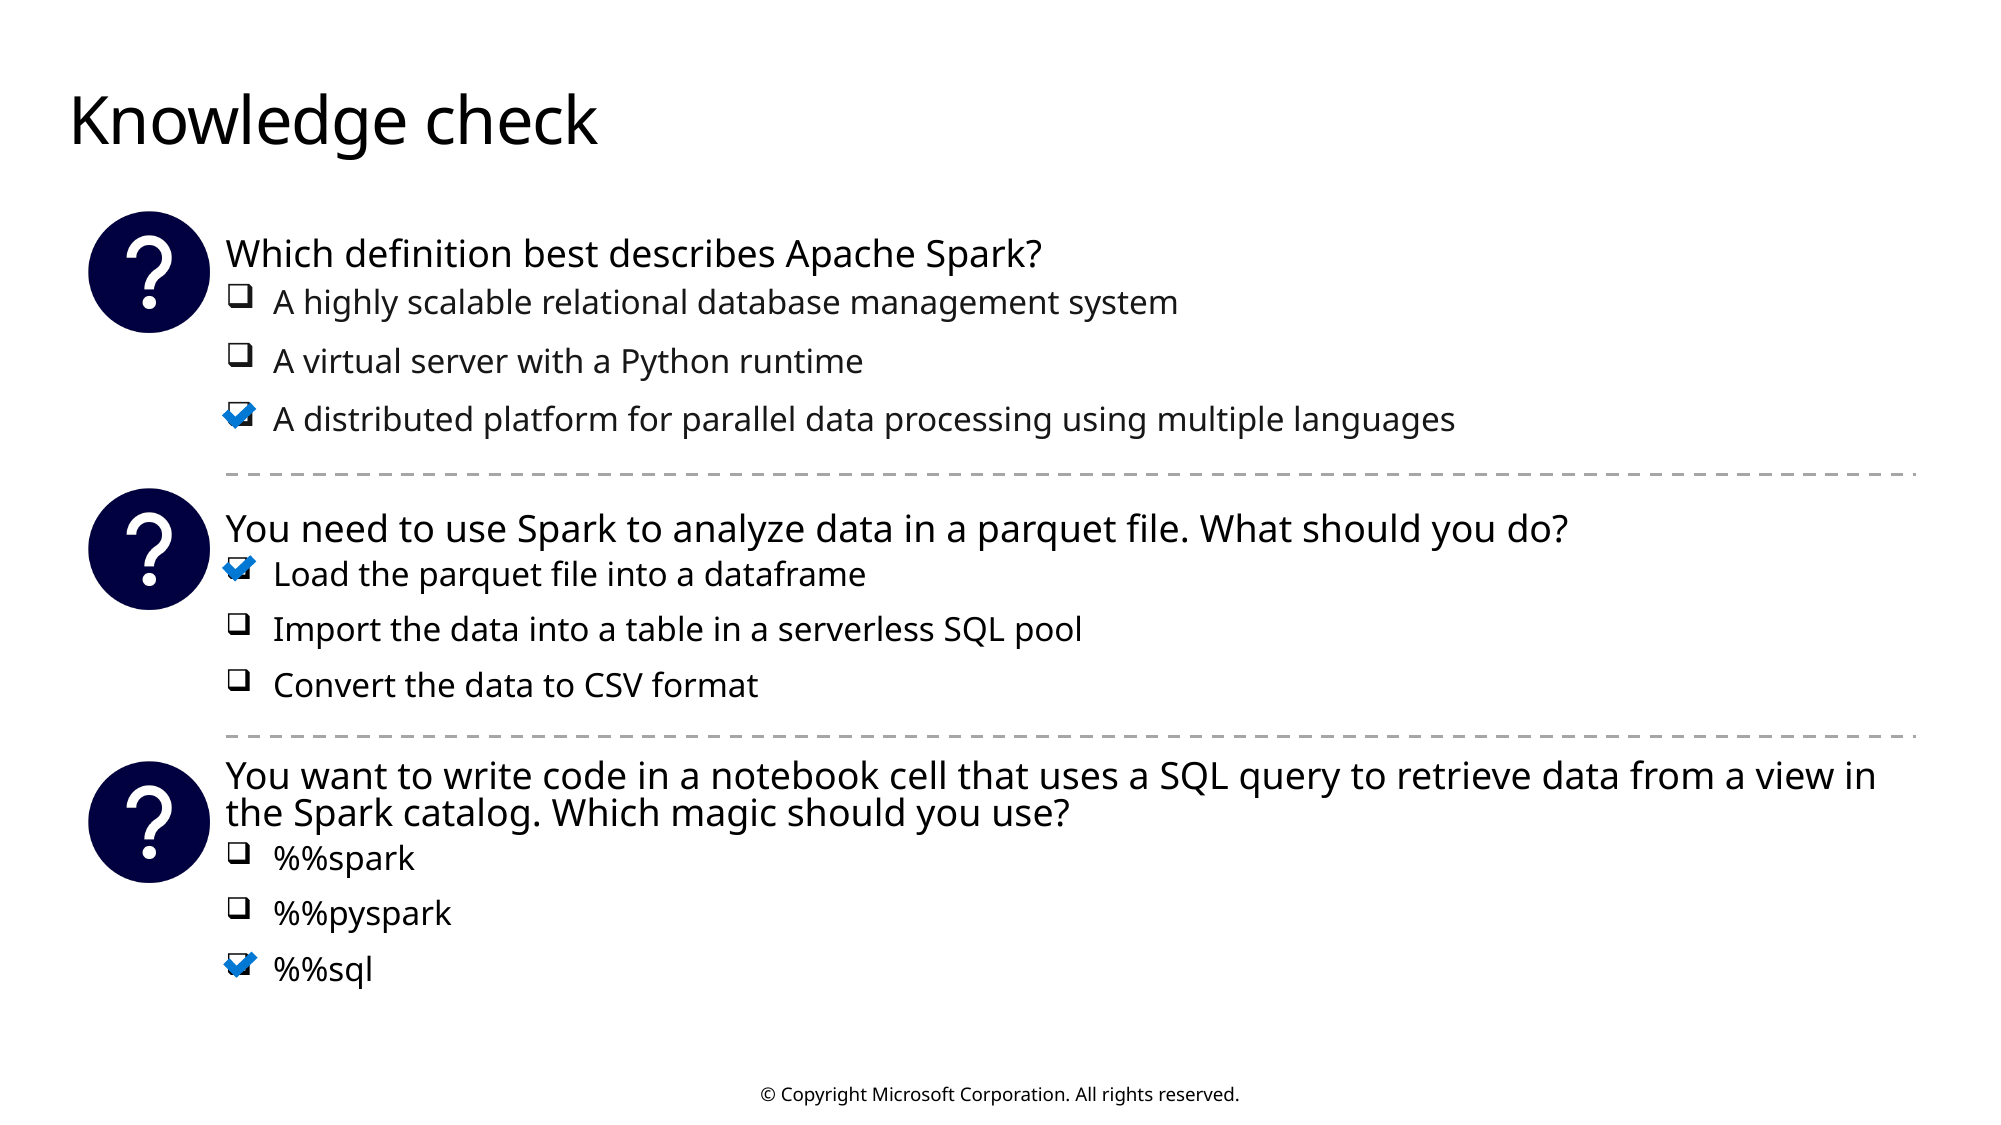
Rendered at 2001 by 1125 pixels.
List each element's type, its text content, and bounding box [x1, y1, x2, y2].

picture [72, 195, 226, 350]
picture [72, 471, 226, 626]
list You want to write code in a notebook cell that uses a SQL query to retrieve data from a view in the Spark catalog. Which magic should you use? %%spark %%pyspark %%sql [225, 746, 1930, 1002]
text_box [226, 955, 254, 975]
picture [72, 745, 226, 899]
list Which definition best describes Apache Spark? A highly scalable relational database management system A virtual server with a Python runtime A distributed platform for parallel data processing using multiple languages [225, 215, 1930, 453]
text_box [226, 558, 253, 578]
list You need to use Spark to analyze data in a parquet file. What should you do? Load the parquet file into a dataframe Import the data into a table in a serverless SQL pool Convert the data to CSV format [225, 489, 1930, 727]
text_box [225, 406, 253, 426]
title Knowledge check [68, 72, 1930, 184]
